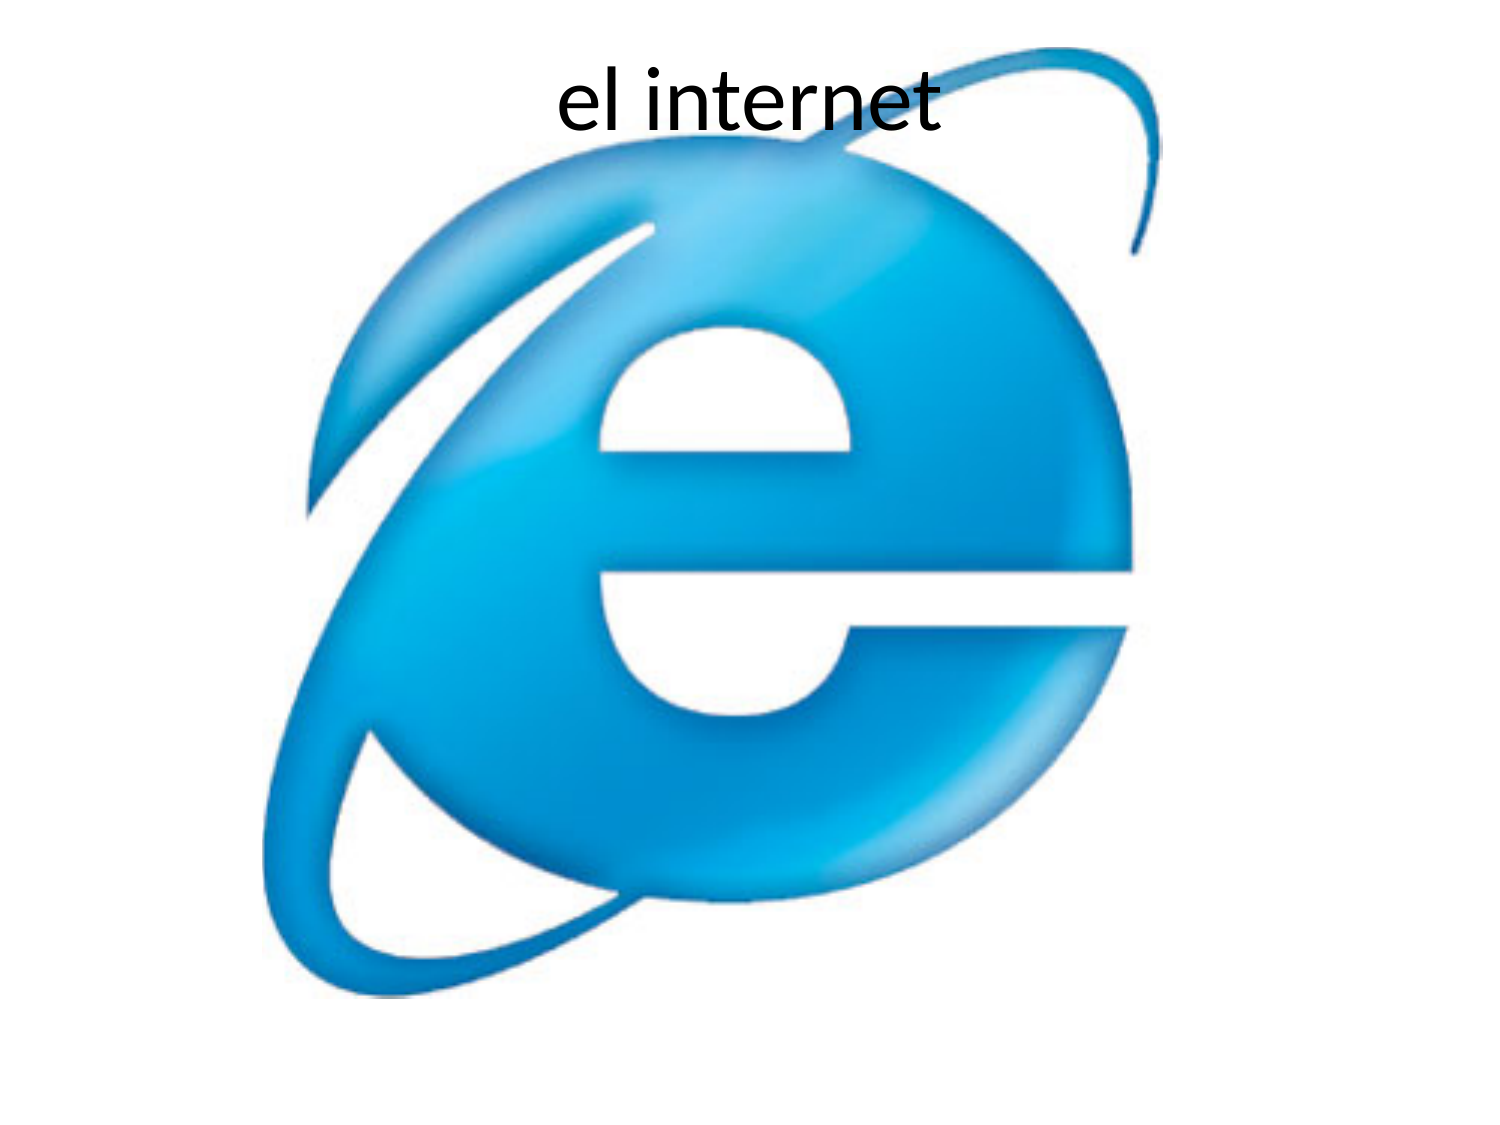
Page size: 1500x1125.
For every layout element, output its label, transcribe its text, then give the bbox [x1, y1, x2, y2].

picture [262, 47, 1163, 999]
title el internet [74, 0, 1426, 188]
